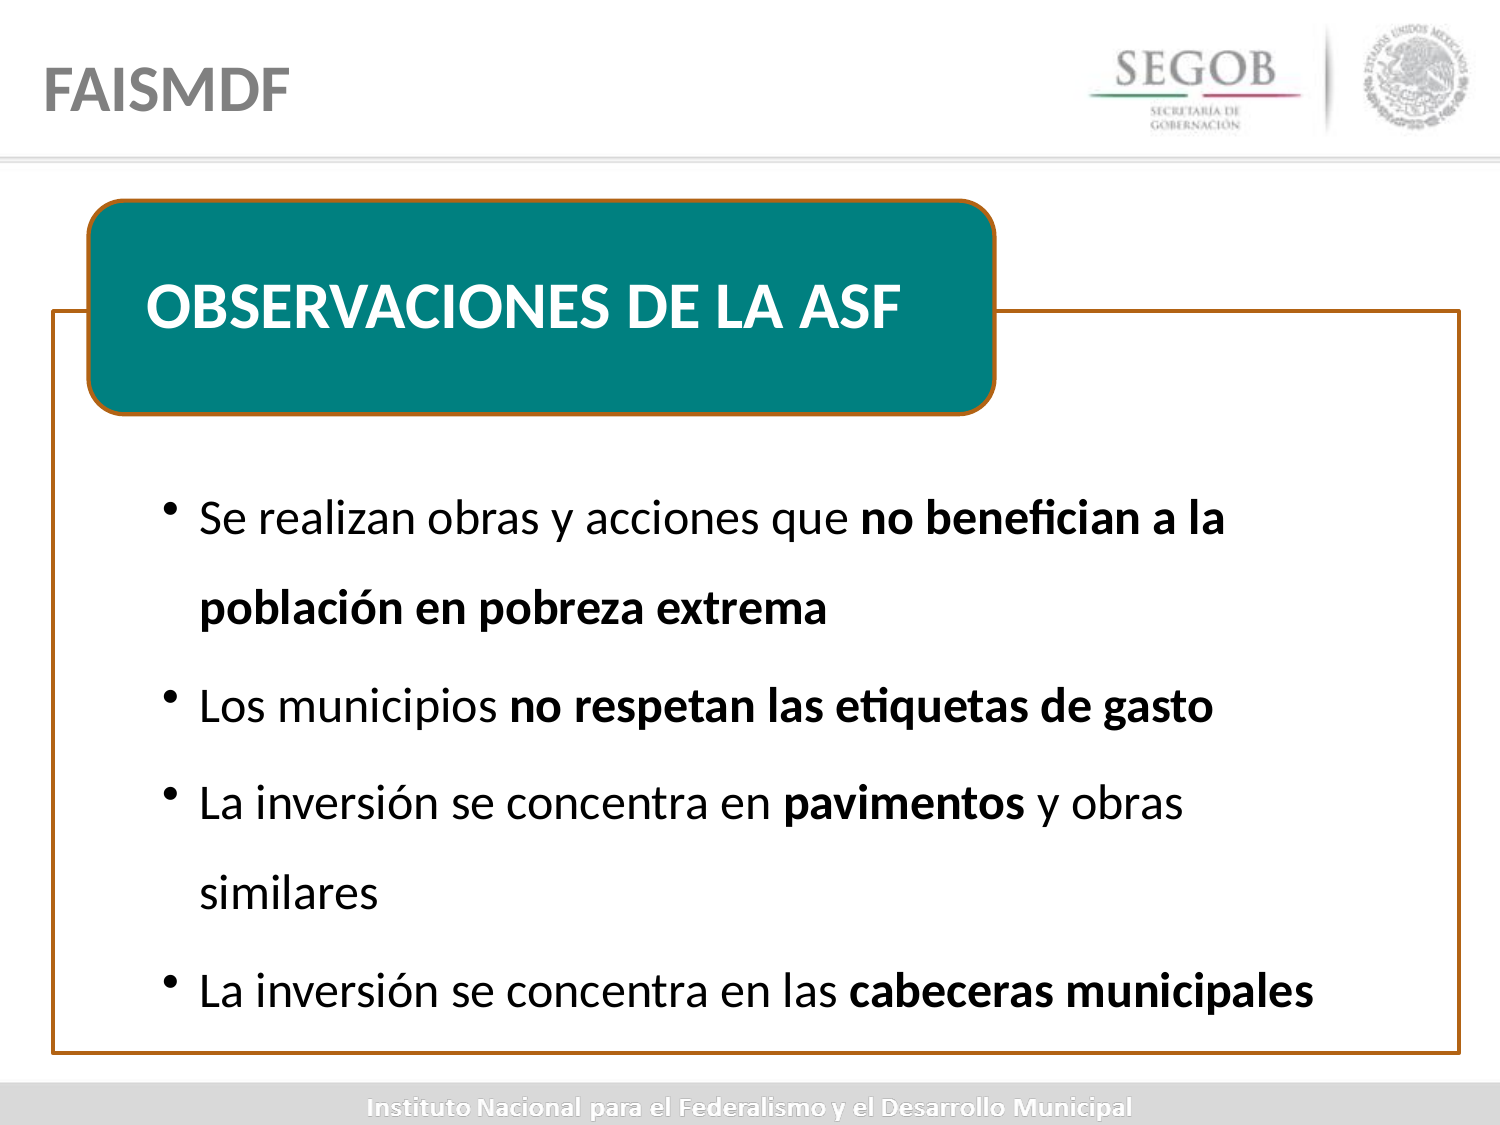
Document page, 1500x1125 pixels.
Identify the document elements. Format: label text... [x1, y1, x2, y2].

text_box FAISMDF [28, 52, 1046, 132]
picture [0, 0, 1500, 1125]
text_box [52, 195, 1459, 1059]
